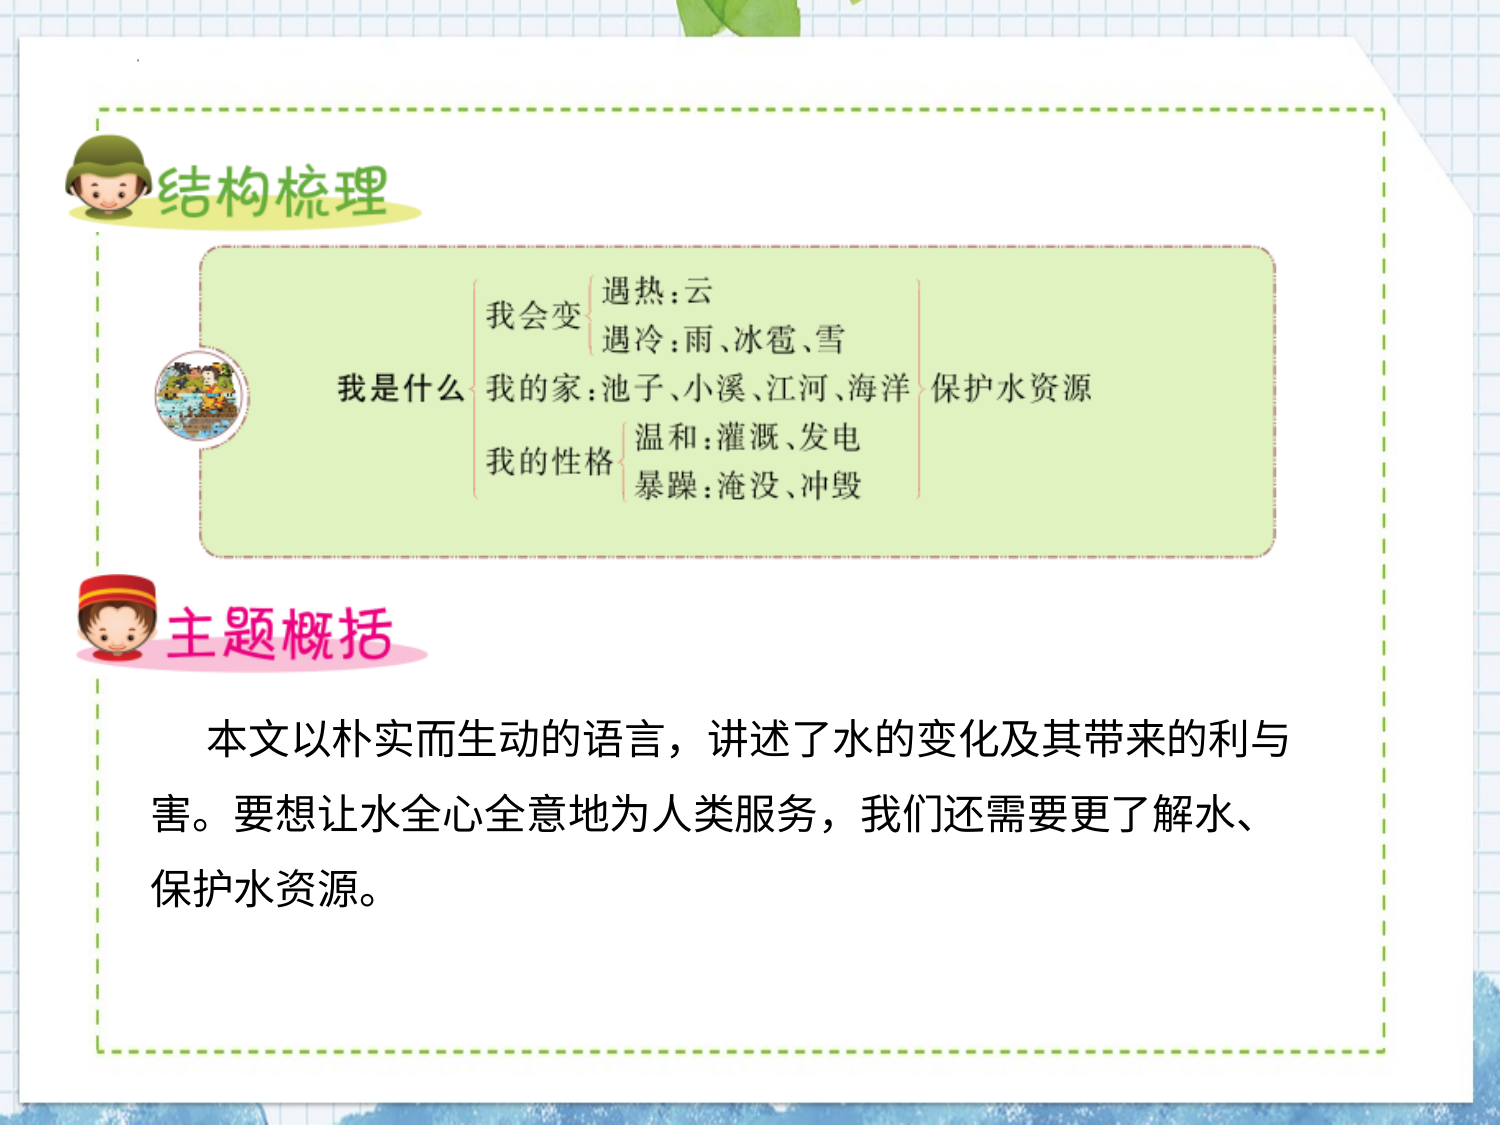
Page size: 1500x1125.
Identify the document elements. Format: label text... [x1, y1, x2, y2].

picture [0, 0, 1500, 1125]
text_box 本文以朴实而生动的语言，讲述了水的变化及其带来的利与害。要想让水全心全意地为人类服务，我们还需要更了解水、保护水资源。 [135, 680, 1329, 921]
